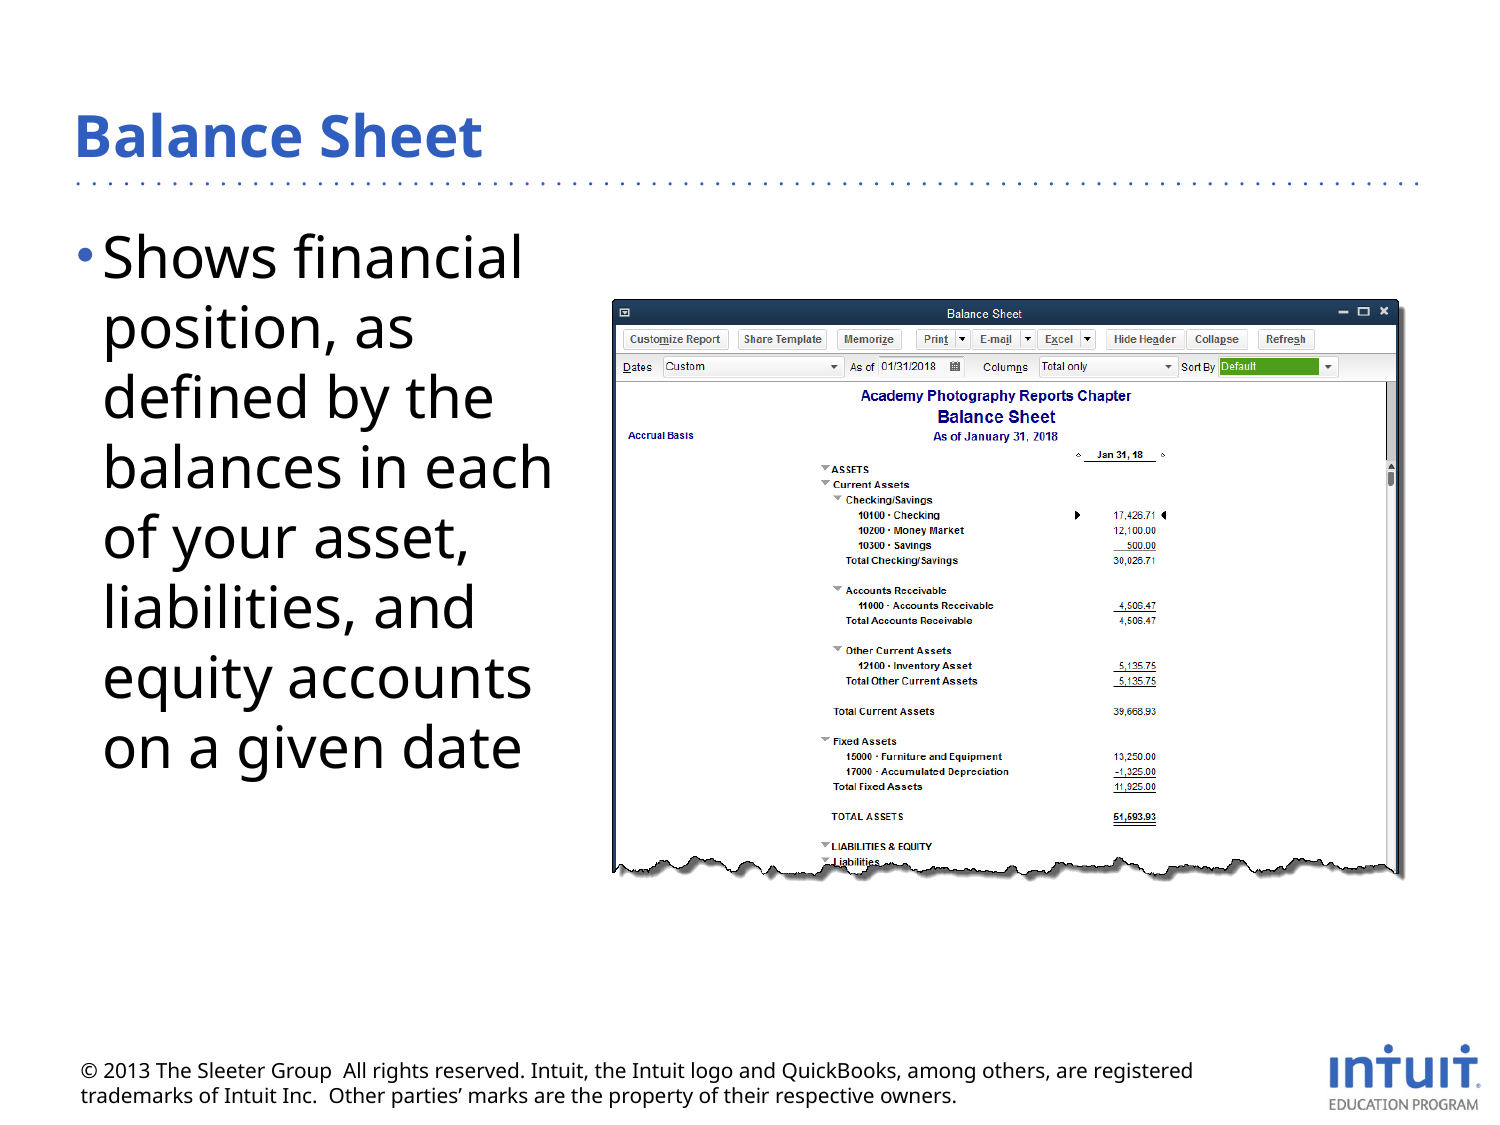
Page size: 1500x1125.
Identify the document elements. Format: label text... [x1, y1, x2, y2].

picture [612, 299, 1412, 897]
picture [1325, 1039, 1485, 1116]
title Balance Sheet [73, 62, 1424, 169]
list Shows financial position, as defined by the balances in each of your asset, liabilities, and equity accounts on a given date [75, 212, 575, 955]
